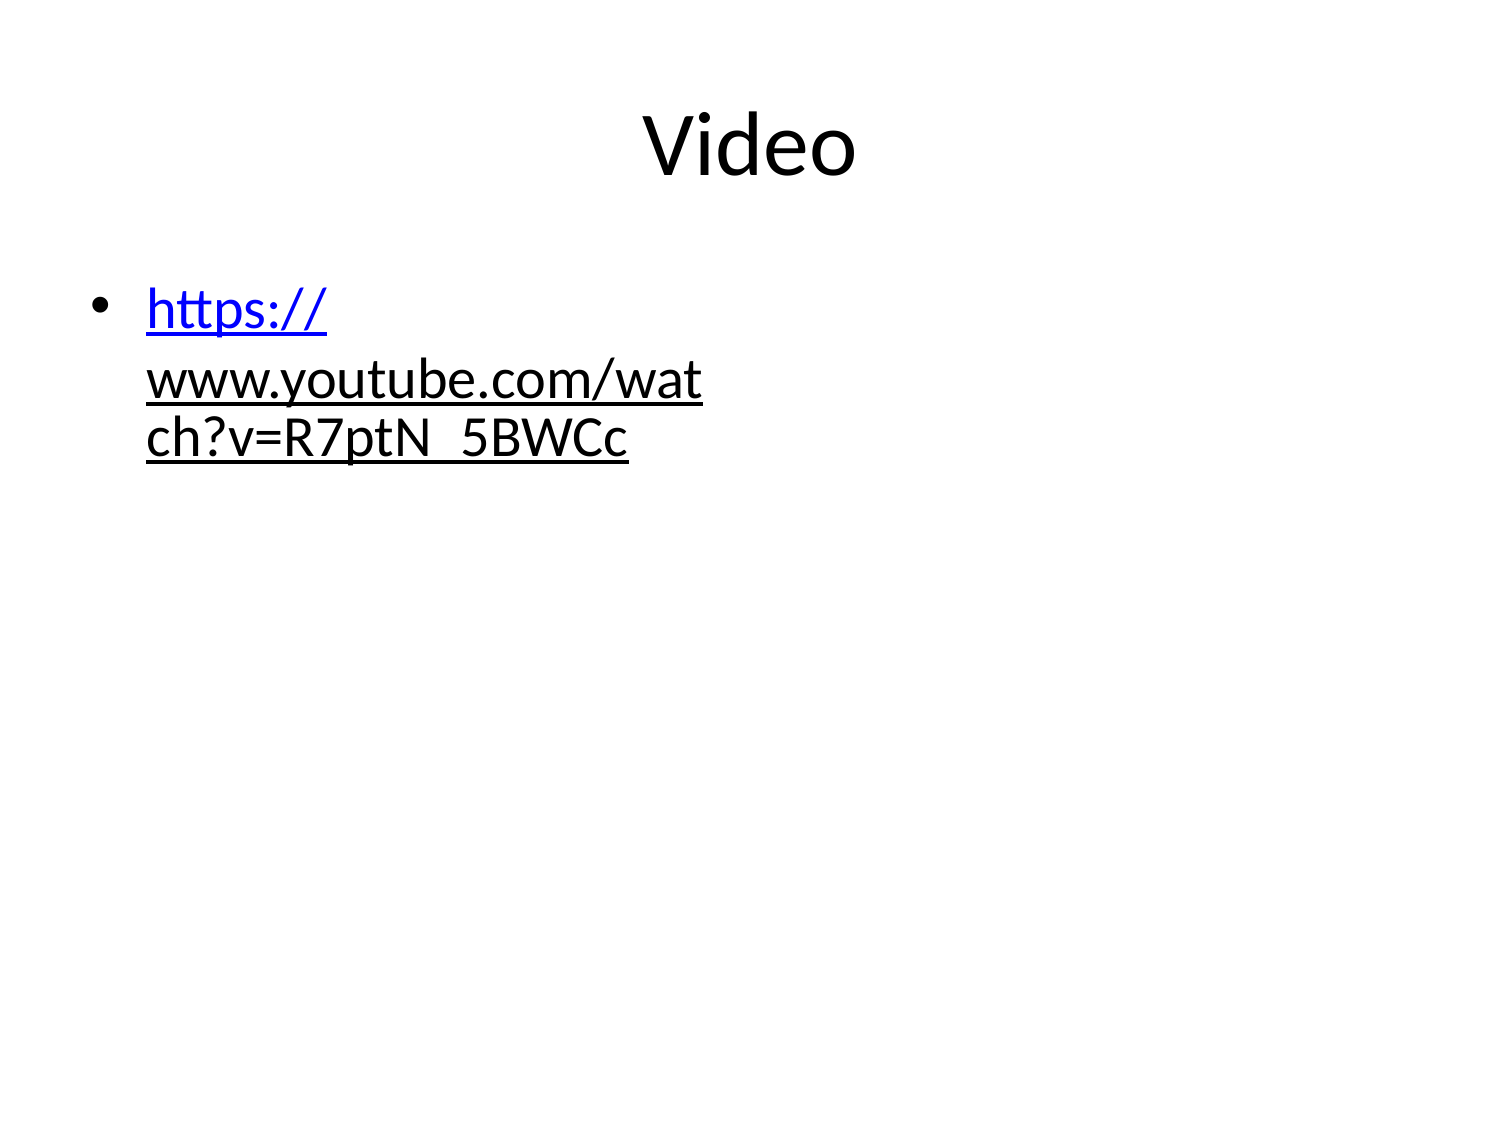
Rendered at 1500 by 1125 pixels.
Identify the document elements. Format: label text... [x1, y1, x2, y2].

title Video [75, 45, 1425, 233]
list https://www.youtube.com/watch?v=R7ptN_5BWCc [75, 262, 738, 1005]
